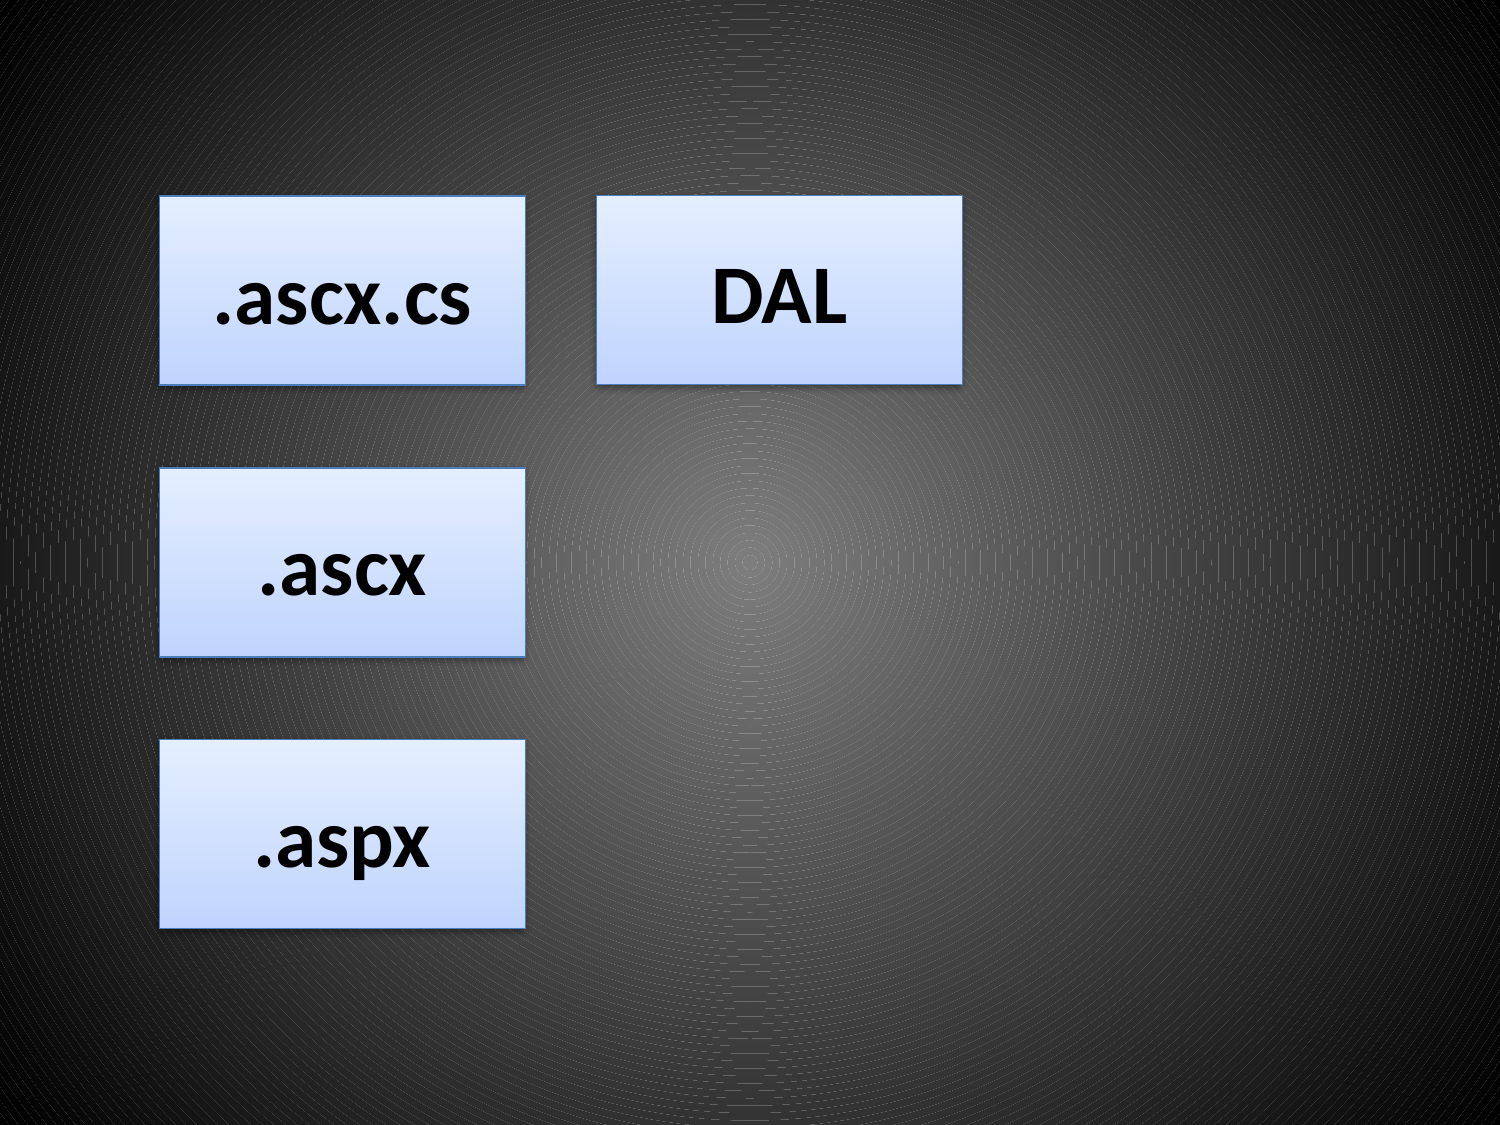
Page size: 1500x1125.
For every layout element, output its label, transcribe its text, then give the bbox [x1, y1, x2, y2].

text_box .ascx [159, 467, 526, 658]
text_box DAL [596, 195, 963, 385]
text_box .ascx.cs [159, 195, 526, 386]
text_box .aspx [159, 739, 526, 929]
